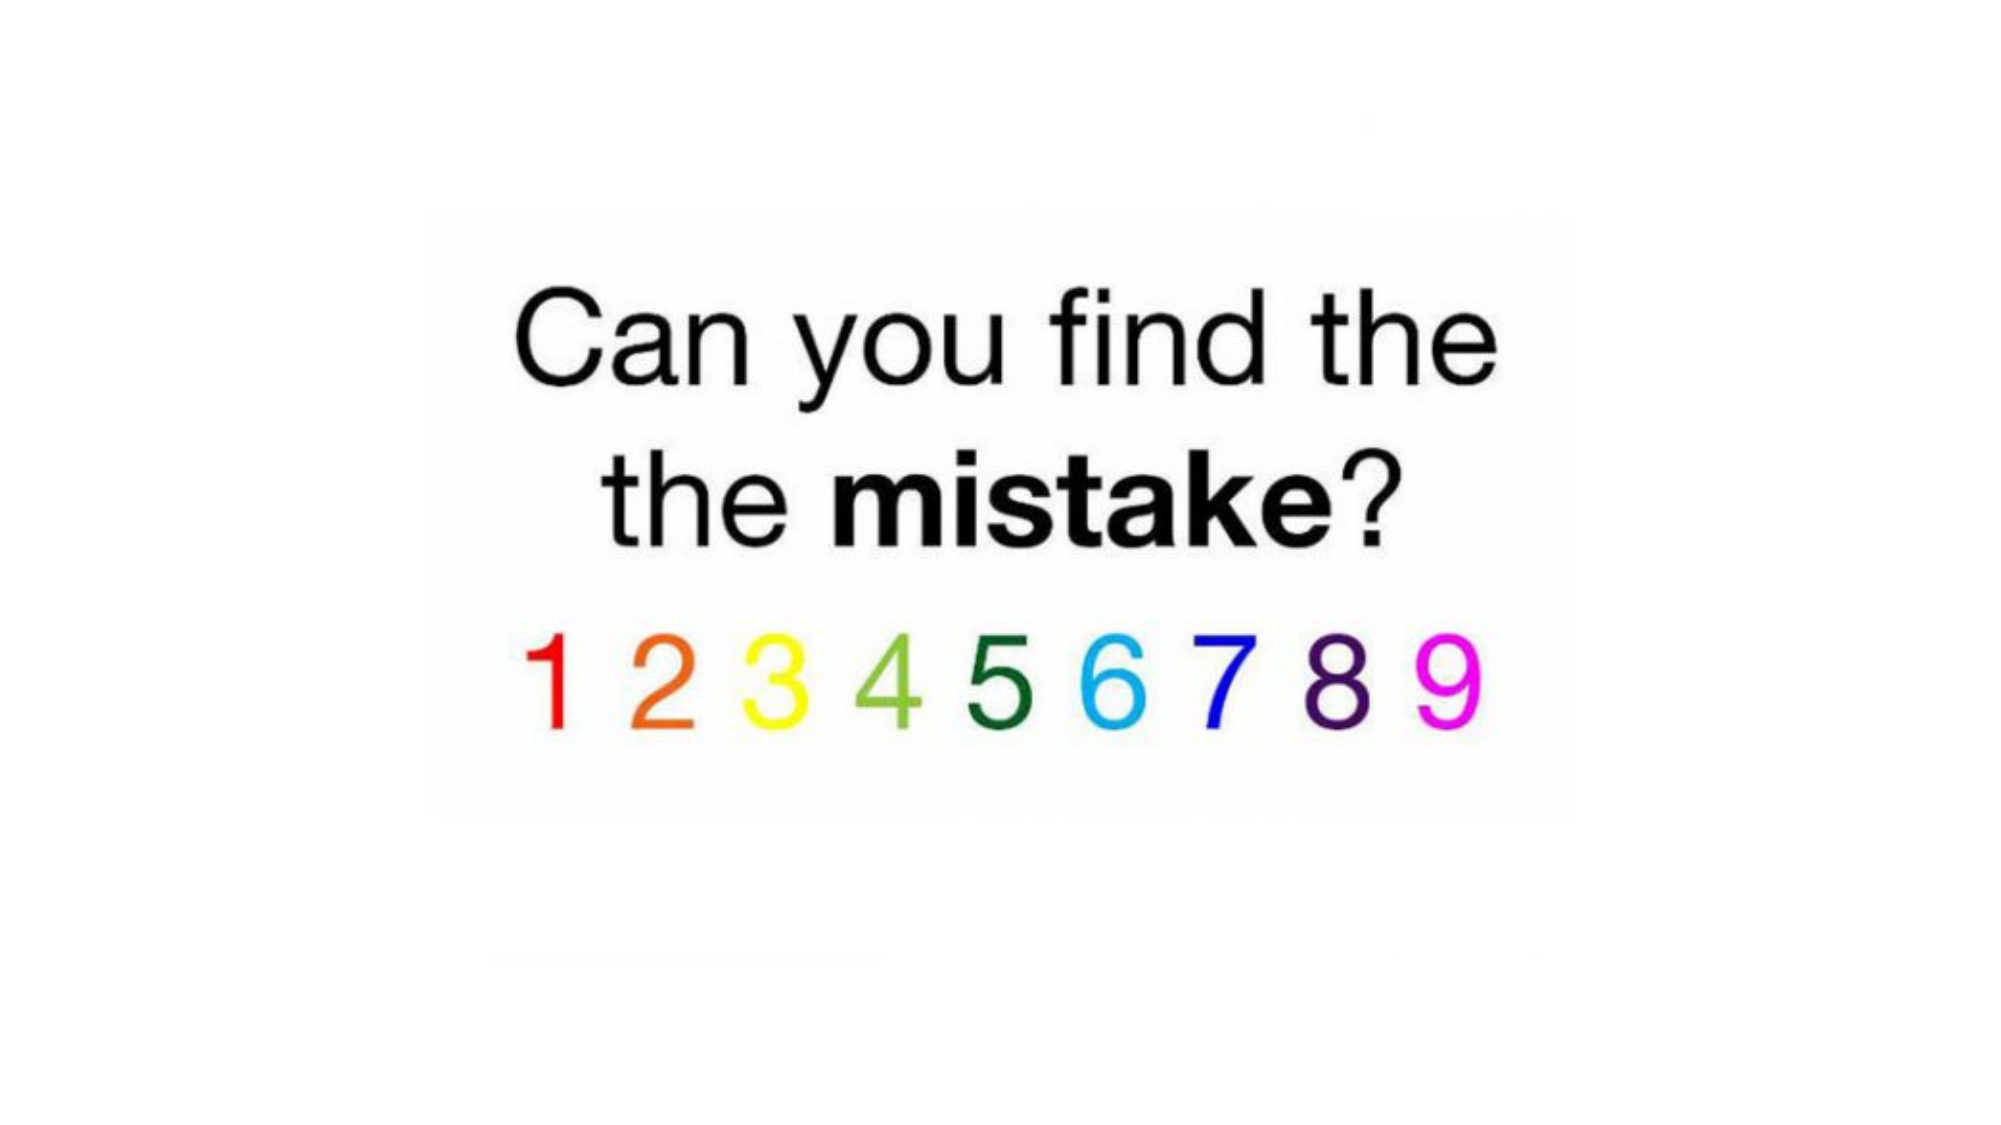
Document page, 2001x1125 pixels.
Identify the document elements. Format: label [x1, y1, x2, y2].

picture [424, 99, 1575, 962]
